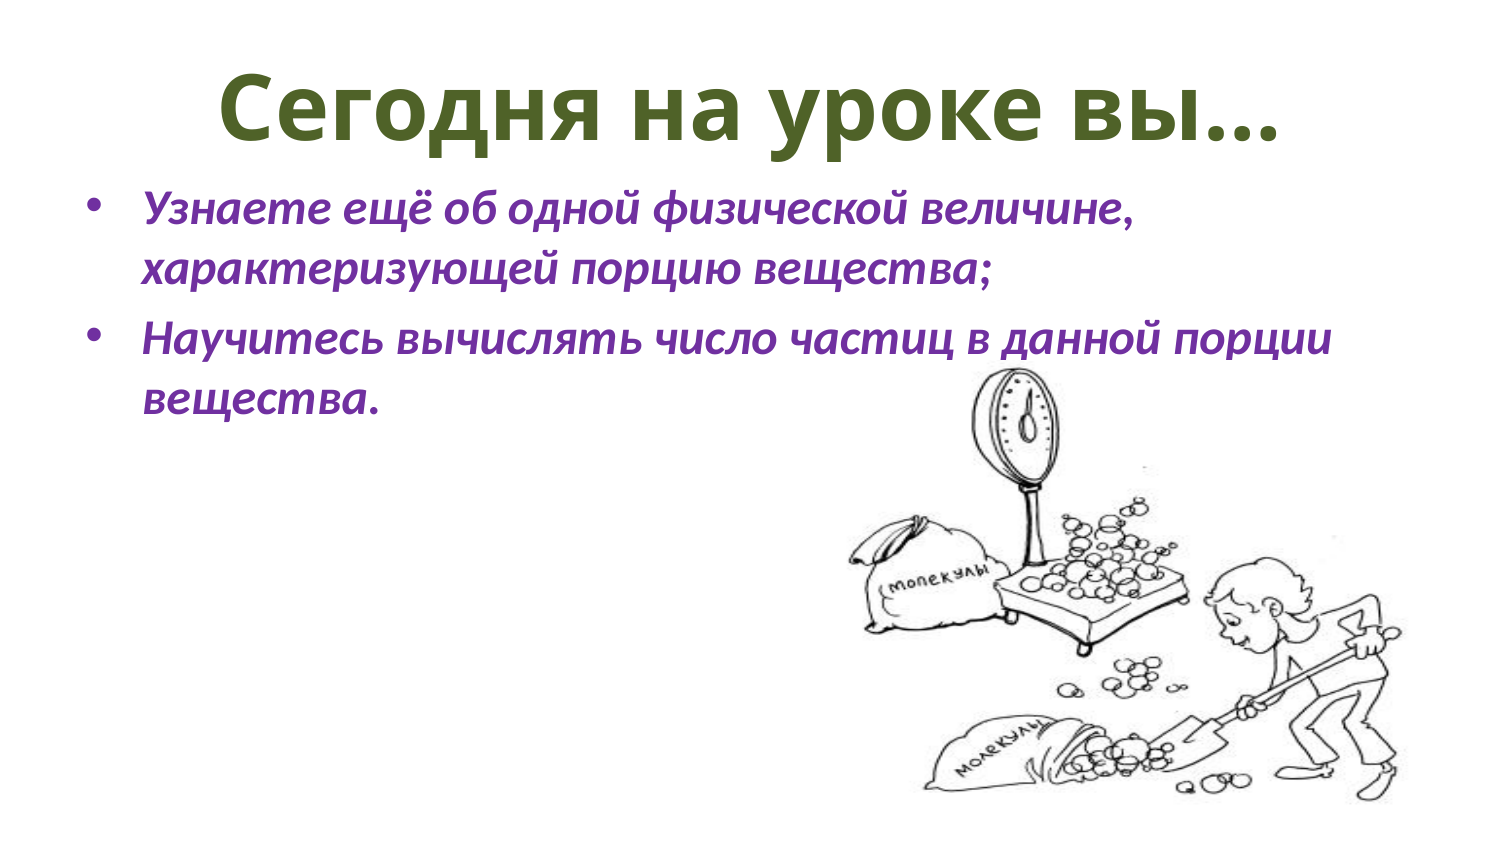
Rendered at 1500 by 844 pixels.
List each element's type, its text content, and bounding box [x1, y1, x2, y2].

picture [831, 360, 1416, 828]
title Сегодня на уроке вы… [75, 33, 1425, 175]
list Узнаете ещё об одной физической величине, характеризующей порцию вещества; Научитесь вычислять число частиц в данной порции вещества. [70, 167, 1421, 724]
